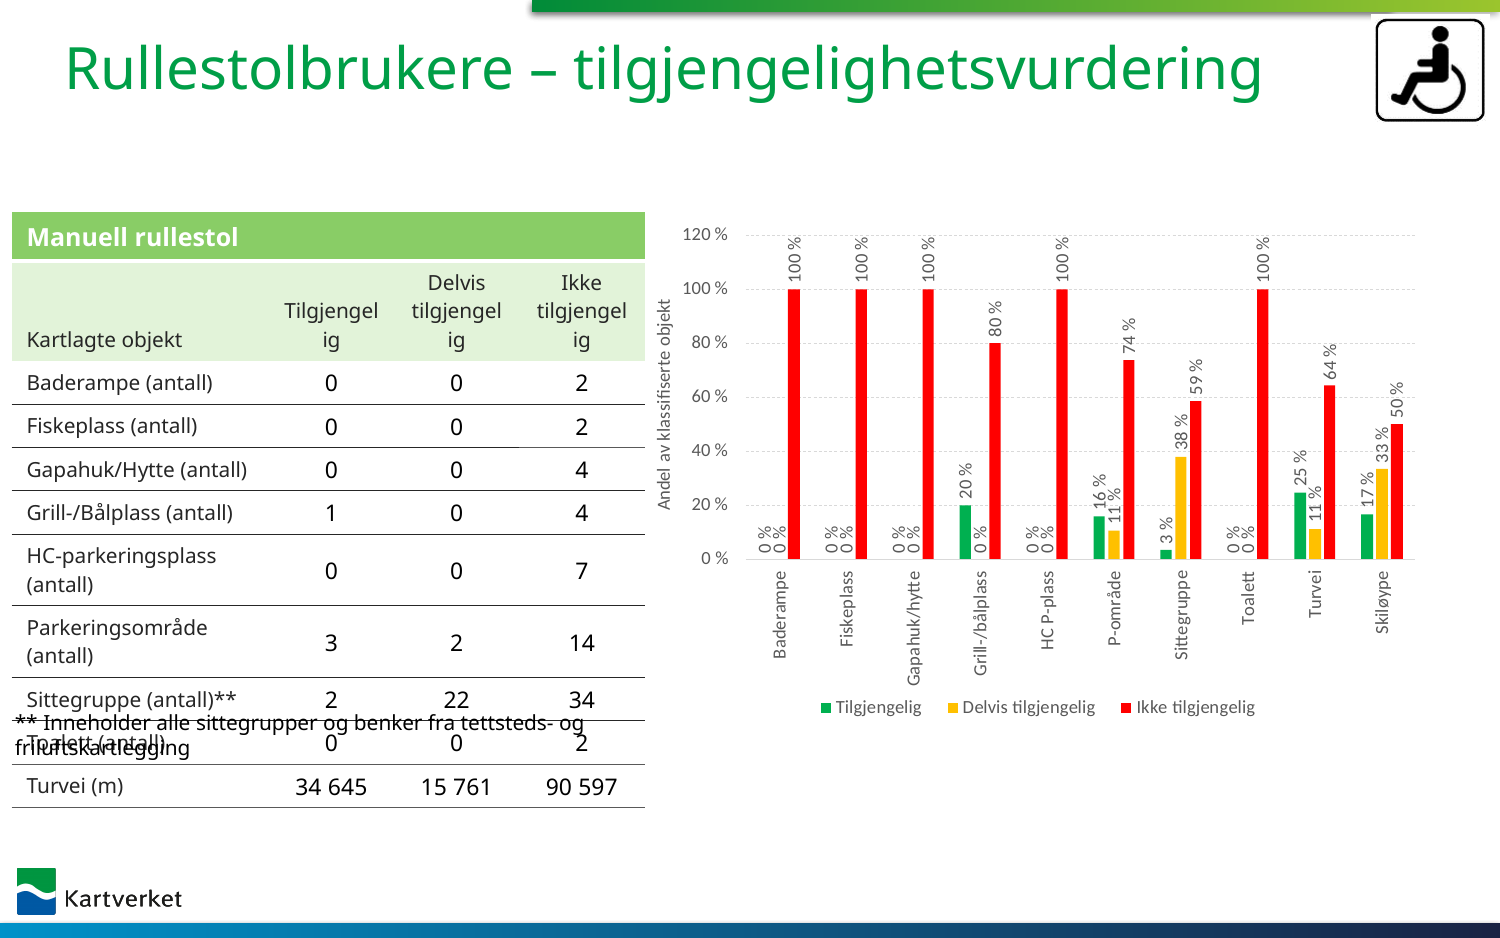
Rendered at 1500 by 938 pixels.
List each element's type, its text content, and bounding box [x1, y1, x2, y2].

table_cell 1 [269, 491, 394, 534]
table_cell 0 [394, 448, 519, 490]
text_box Rullestolbrukere – tilgjengelighetsvurdering [49, 12, 1372, 109]
table_cell Kartlagte objekt [12, 263, 269, 361]
table_cell 90 597 [519, 768, 645, 807]
table_cell Sittegruppe (antall)** [12, 678, 269, 702]
table_cell Ikke tilgjengelig [519, 263, 638, 361]
table_cell 4 [519, 491, 638, 534]
table_cell 3 [269, 606, 394, 677]
table_cell 22 [394, 678, 519, 702]
table_cell Tilgjengelig [269, 263, 394, 361]
table_cell Fiskeplass (antall) [12, 405, 269, 447]
table_cell Parkeringsområde (antall) [12, 606, 269, 677]
table_cell 2 [519, 405, 638, 447]
table_cell 4 [519, 448, 638, 490]
table_cell 0 [394, 535, 519, 605]
picture [1371, 13, 1491, 127]
table_cell 34 645 [269, 768, 394, 807]
table_cell 15 761 [394, 768, 519, 807]
picture [643, 218, 1426, 728]
table_cell Baderampe (antall) [12, 361, 269, 404]
table_cell 0 [269, 405, 394, 447]
table_cell Delvis tilgjengelig [394, 263, 519, 361]
table_cell 0 [394, 491, 519, 534]
table_cell 2 [394, 606, 519, 677]
table_cell Gapahuk/Hytte (antall) [12, 448, 269, 490]
table_cell 2 [519, 361, 638, 404]
table_cell HC-parkeringsplass (antall) [12, 535, 269, 605]
table_cell 0 [269, 361, 394, 404]
table_cell 0 [394, 361, 519, 404]
table_cell 0 [394, 405, 519, 447]
table_cell 0 [269, 448, 394, 490]
table_header Manuell rullestol [12, 212, 645, 259]
table_cell Turvei (m) [12, 768, 269, 807]
table_cell 2 [269, 678, 394, 702]
table_cell 7 [519, 535, 638, 605]
table_cell 0 [269, 535, 394, 605]
text_box ** Inneholder alle sittegrupper og benker fra tettsteds- og friluftskartlegging [0, 702, 745, 768]
table_cell 34 [519, 678, 638, 702]
table_cell 14 [519, 606, 638, 677]
table_cell Grill-/Bålplass (antall) [12, 491, 269, 534]
